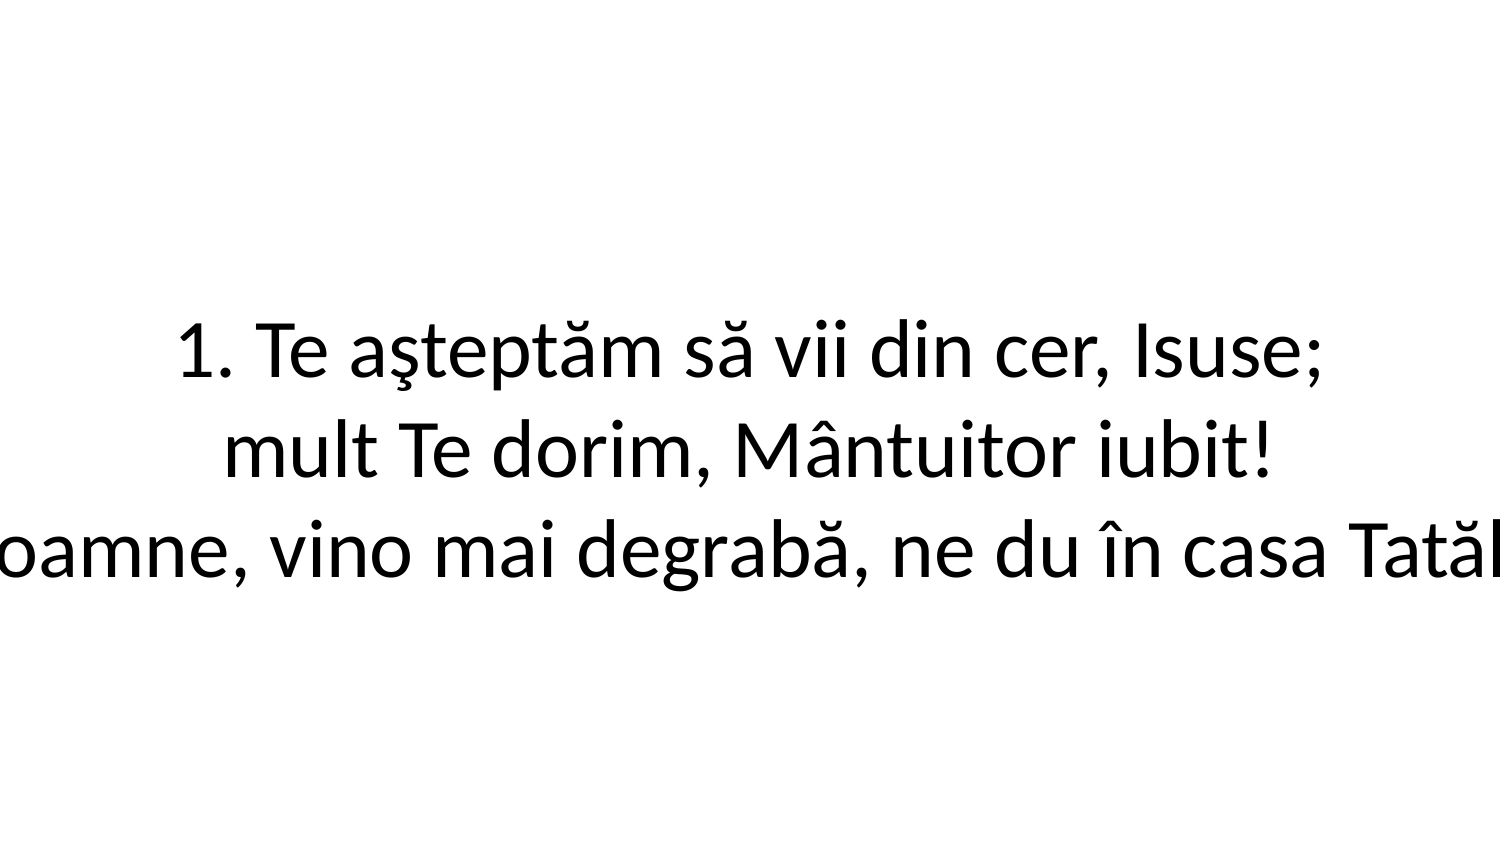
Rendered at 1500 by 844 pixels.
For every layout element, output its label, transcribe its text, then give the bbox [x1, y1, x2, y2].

text_box 1. Te aşteptăm să vii din cer, Isuse; mult Te dorim, Mântuitor iubit! O, vino, Doamne, vino mai degrabă, ne du în casa Tatălui ceresc! [0, 242, 1500, 602]
